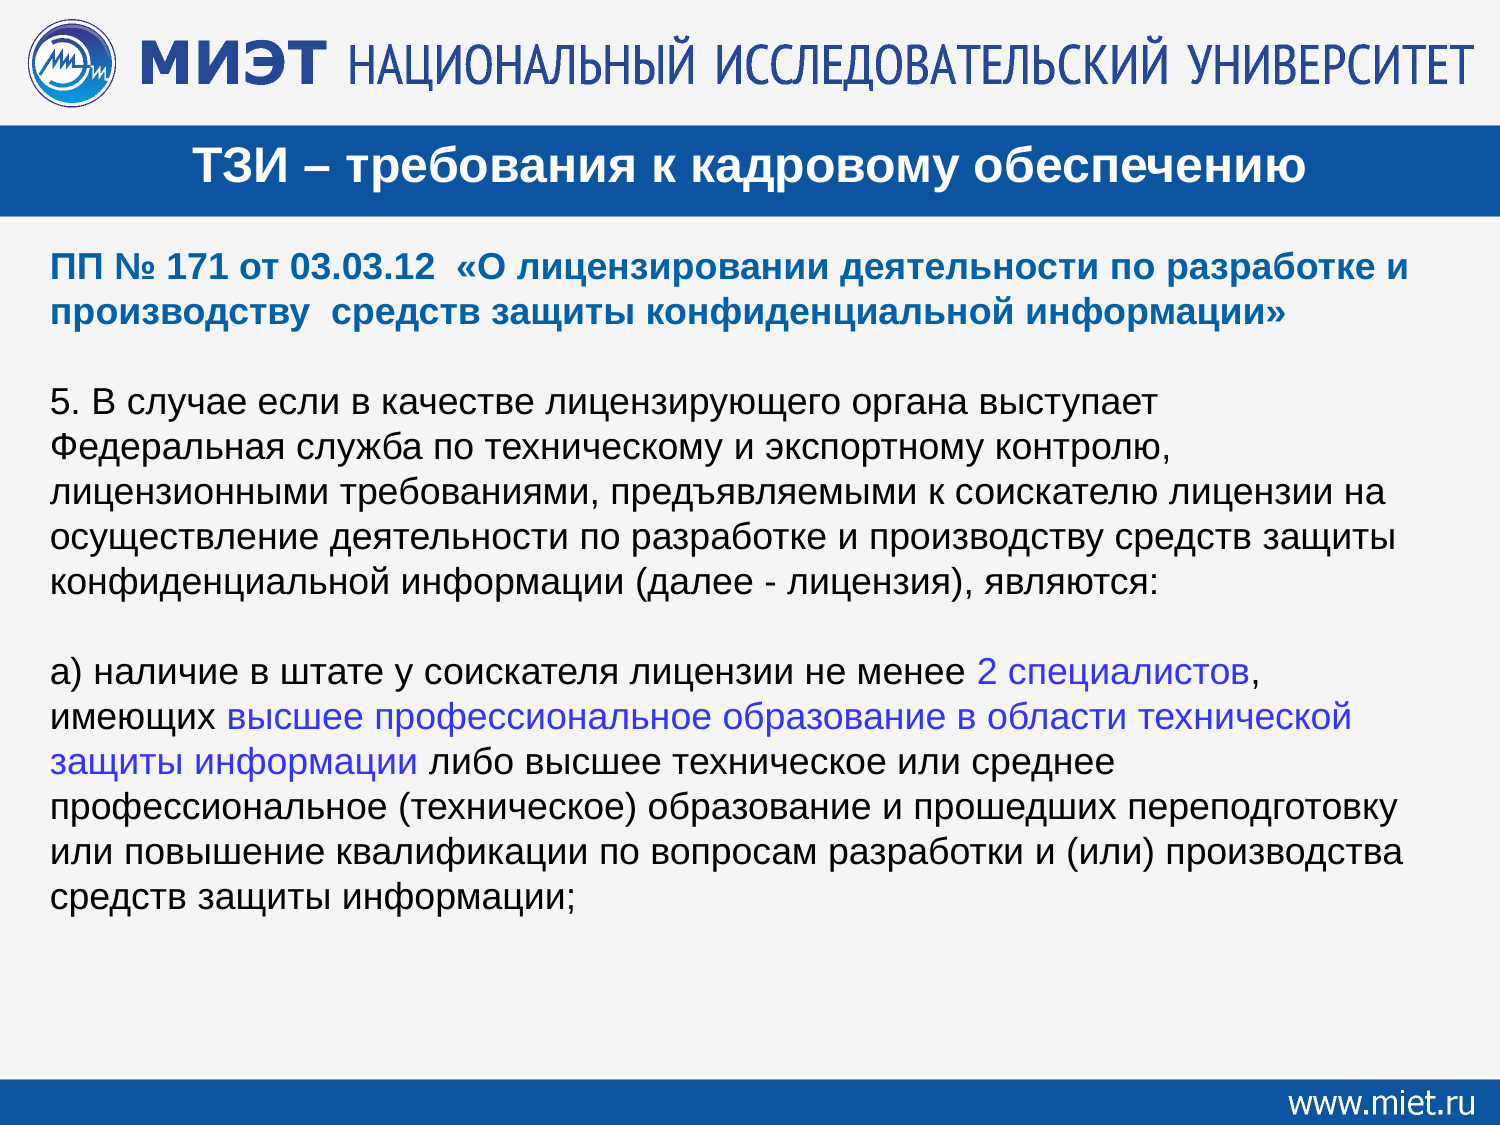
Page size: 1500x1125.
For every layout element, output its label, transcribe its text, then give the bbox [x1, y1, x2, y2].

text_box ПП № 171 от 03.03.12 «О лицензировании деятельности по разработке и производству средств защиты конфиденциальной информации» 5. В случае если в качестве лицензирующего органа выступает Федеральная служба по техническому и экспортному контролю, лицензионными требованиями, предъявляемыми к соискателю лицензии на осуществление деятельности по разработке и производству средств защиты конфиденциальной информации (далее - лицензия), являются: а) наличие в штате у соискателя лицензии не менее 2 специалистов, имеющих высшее профессиональное образование в области технической защиты информации либо высшее техническое или среднее профессиональное (техническое) образование и прошедших переподготовку или повышение квалификации по вопросам разработки и (или) производства средств защиты информации; [35, 234, 1465, 925]
picture [0, 200, 1500, 1125]
picture [0, 0, 1500, 125]
text_box ТЗИ – требования к кадровому обеспечению [0, 125, 1500, 200]
